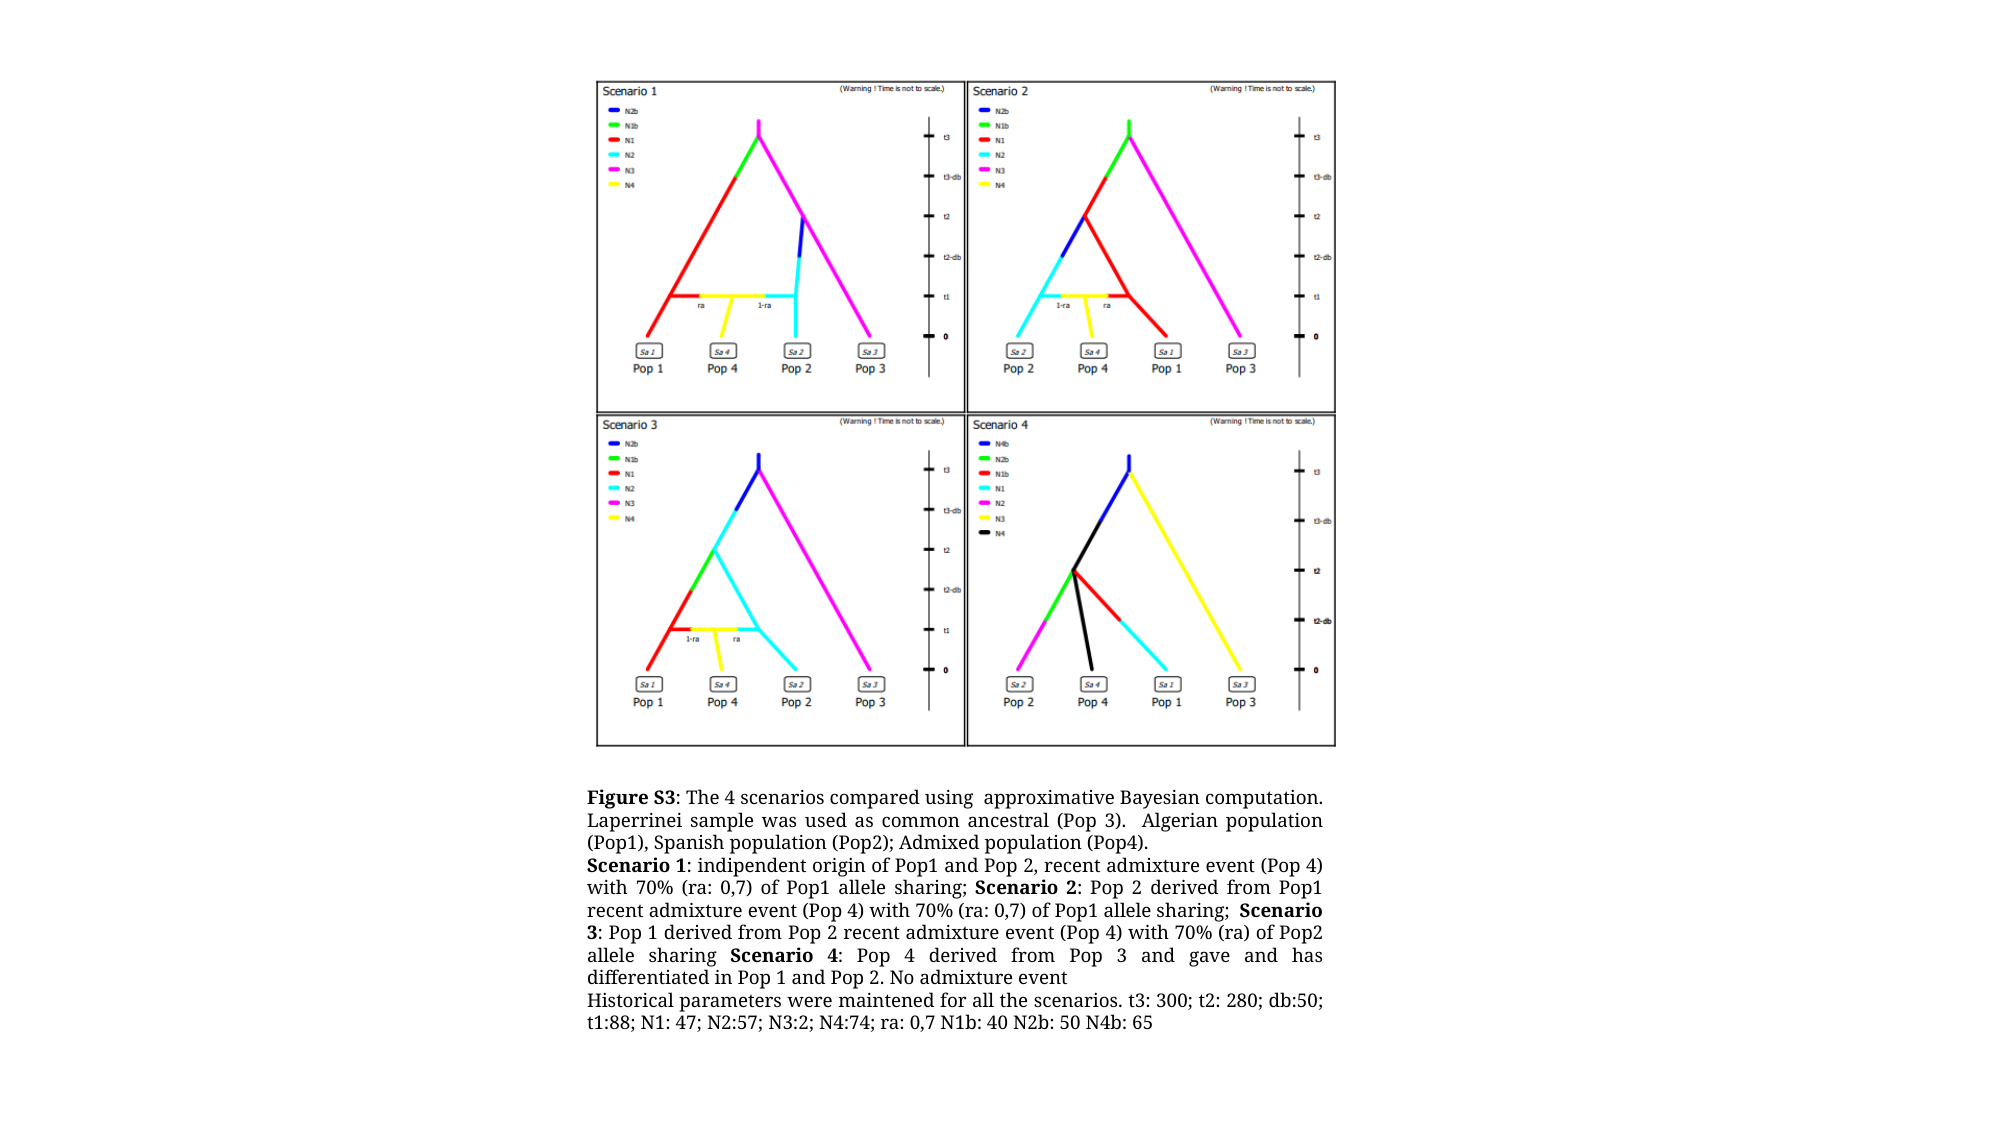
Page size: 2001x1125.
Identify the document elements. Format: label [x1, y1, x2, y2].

text_box [572, 62, 1367, 1044]
